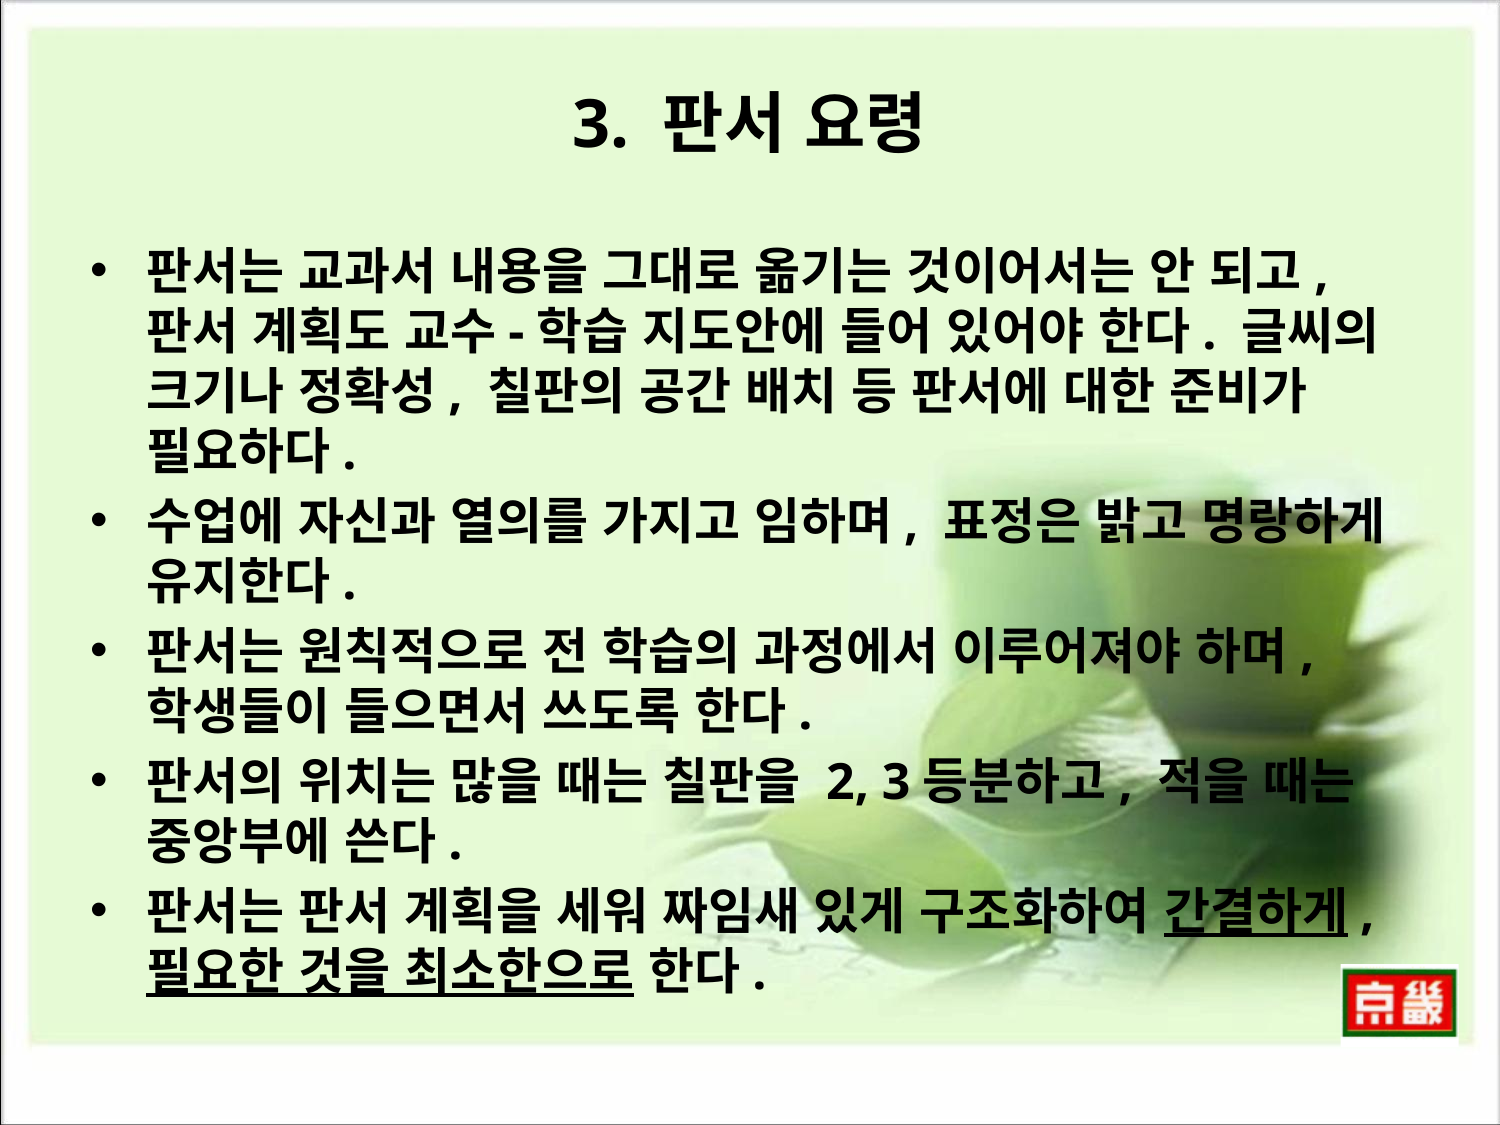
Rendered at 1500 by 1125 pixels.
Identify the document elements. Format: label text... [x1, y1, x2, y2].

title 3. 판서 요령 [74, 44, 1426, 197]
list 판서는 교과서 내용을 그대로 옮기는 것이어서는 안 되고, 판서 계획도 교수-학습 지도안에 들어 있어야 한다. 글씨의 크기나 정확성, 칠판의 공간 배치 등 판서에 대한 준비가 필요하다. 수업에 자신과 열의를 가지고 임하며, 표정은 밝고 명랑하게 유지한다. 판서는 원칙적으로 전 학습의 과정에서 이루어져야 하며, 학생들이 들으면서 쓰도록 한다. 판서의 위치는 많을 때는 칠판을 2, 3등분하고, 적을 때는 중앙부에 쓴다. 판서는 판서 계획을 세워 짜임새 있게 구조화하여 간결하게, 필요한 것을 최소한으로 한다. [74, 231, 1424, 1000]
picture [0, 0, 1500, 1125]
